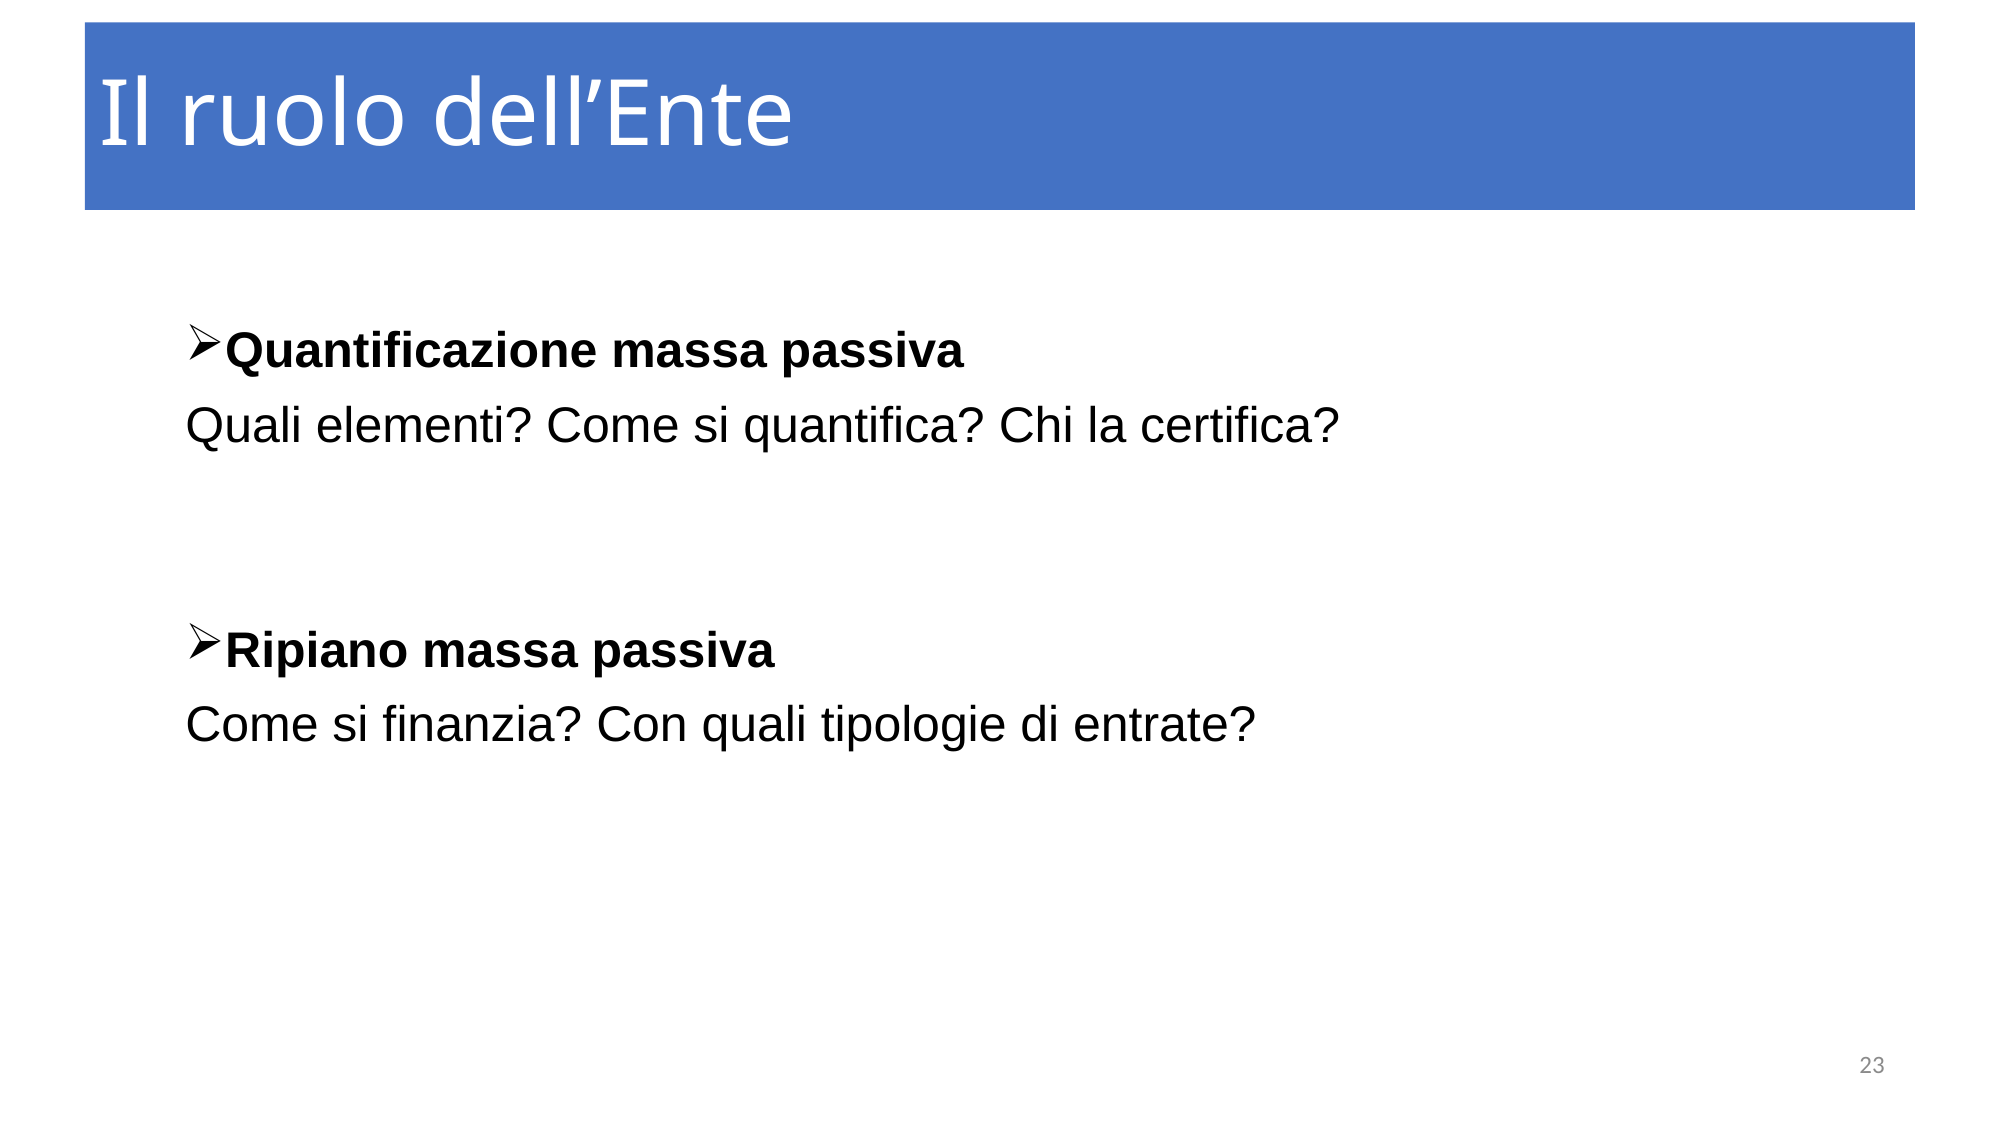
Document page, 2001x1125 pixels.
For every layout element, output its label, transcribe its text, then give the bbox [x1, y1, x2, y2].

text_box Quantificazione massa passiva Quali elementi? Come si quantifica? Chi la certifica? Ripiano massa passiva Come si finanzia? Con quali tipologie di entrate? [170, 317, 1657, 808]
title Il ruolo dell’Ente [84, 22, 1915, 210]
slide_number 24 [1433, 1024, 1900, 1103]
